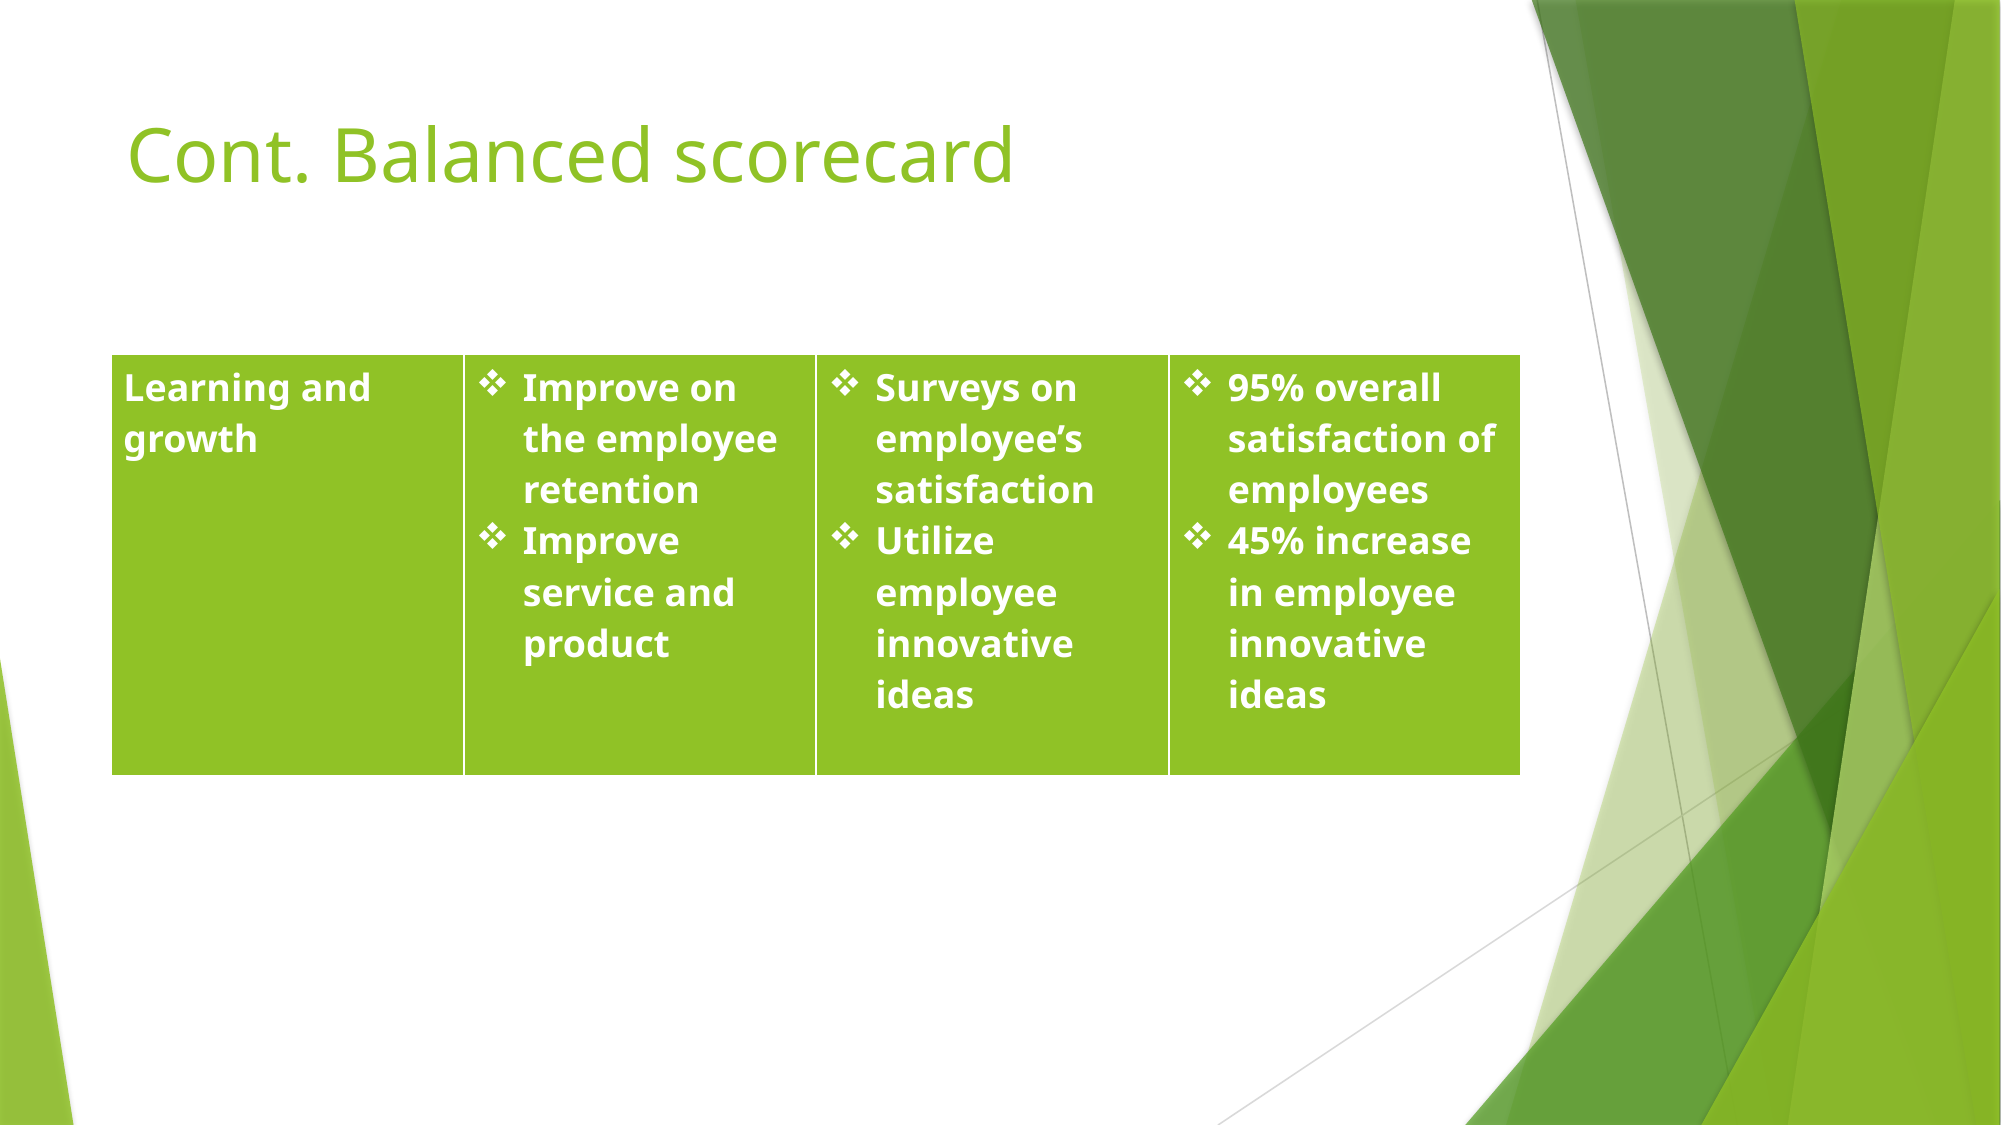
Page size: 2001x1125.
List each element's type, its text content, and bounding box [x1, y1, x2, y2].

title Cont. Balanced scorecard [111, 99, 1522, 317]
table_header Learning and growth [112, 355, 463, 775]
table_header Surveys on employee’s satisfaction Utilize employee innovative ideas [817, 355, 1168, 775]
table_header Improve on the employee retention Improve service and product [465, 355, 815, 775]
table_header 95% overall satisfaction of employees 45% increase in employee innovative ideas [1170, 355, 1520, 775]
